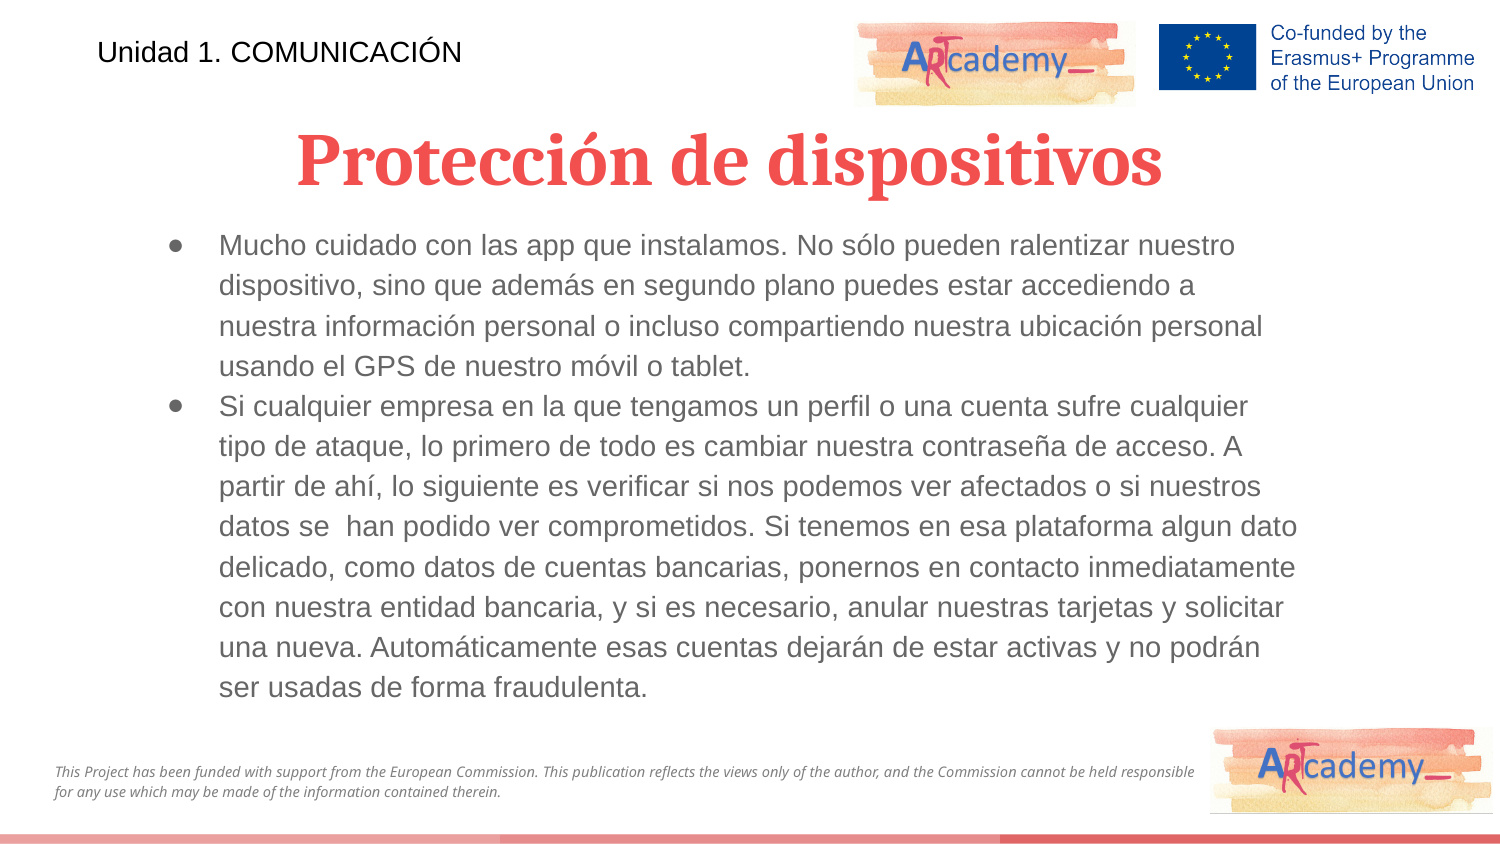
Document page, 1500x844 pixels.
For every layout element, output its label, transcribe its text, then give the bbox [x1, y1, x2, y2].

picture [1158, 24, 1474, 94]
text_box This Project has been funded with support from the European Commission. This publication reflects the views only of the author, and the Commission cannot be held responsible for any use which may be made of the information contained therein. [39, 754, 1205, 799]
list Mucho cuidado con las app que instalamos. No sólo pueden ralentizar nuestro dispositivo, sino que además en segundo plano puedes estar accediendo a nuestra información personal o incluso compartiendo nuestra ubicación personal usando el GPS de nuestro móvil o tablet. Si cualquier empresa en la que tengamos un perfil o una cuenta sufre cualquier tipo de ataque, lo primero de todo es cambiar nuestra contraseña de acceso. A partir de ahí, lo siguiente es verificar si nos podemos ver afectados o si nuestros datos se han podido ver comprometidos. Si tenemos en esa plataforma algun dato delicado, como datos de cuentas bancarias, ponernos en contacto inmediatamente con nuestra entidad bancaria, y si es necesario, anular nuestras tarjetas y solicitar una nueva. Automáticamente esas cuentas dejarán de estar activas y no podrán ser usadas de forma fraudulenta. [128, 206, 1317, 606]
title Protección de dispositivos [145, 8, 1317, 206]
text_box Unidad 1. COMUNICACIÓN [82, 26, 611, 76]
picture [854, 2, 1137, 138]
picture [1210, 709, 1493, 844]
